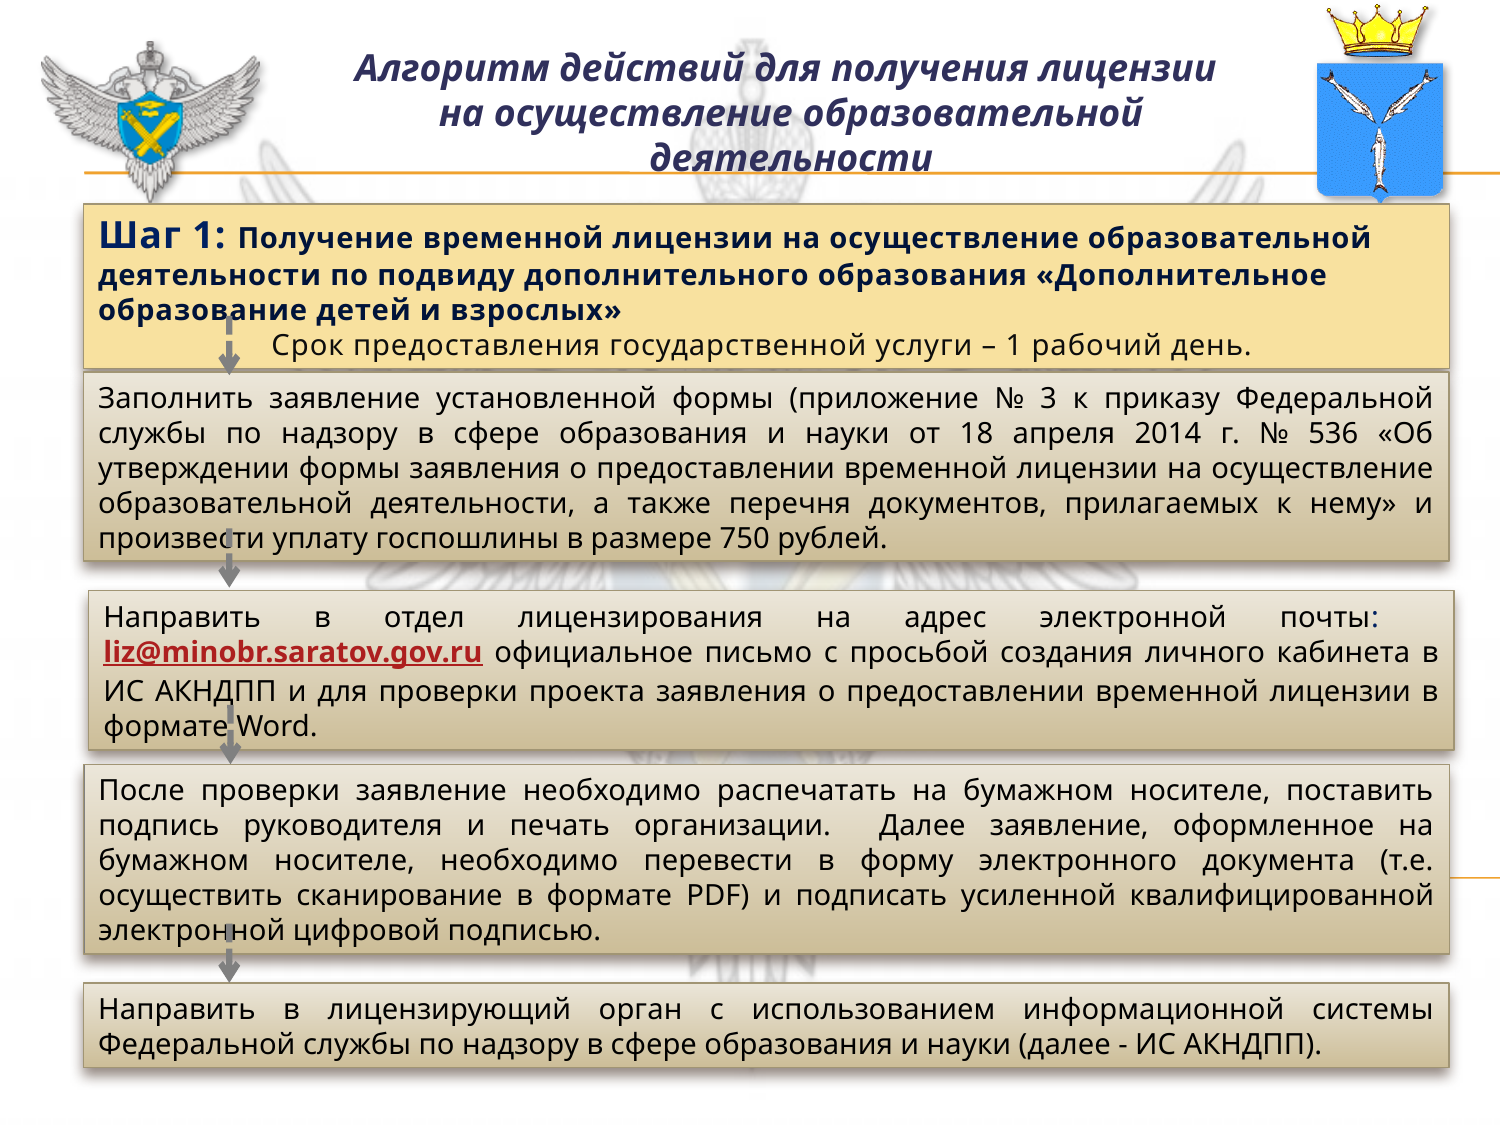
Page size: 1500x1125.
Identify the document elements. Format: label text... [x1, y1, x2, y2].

picture [40, 40, 260, 205]
text_box Шаг 1: Получение временной лицензии на осуществление образовательной деятельности по подвиду дополнительного образования «Дополнительное образование детей и взрослых» Срок предоставления государственной услуги – 1 рабочий день. [83, 203, 1450, 369]
text_box Направить в отдел лицензирования на адрес электронной почты: liz@minobr.saratov.gov.ru официальное письмо с просьбой создания личного кабинета в ИС АКНДПП и для проверки проекта заявления о предоставлении временной лицензии в формате Word. [88, 590, 1455, 751]
text_box После проверки заявление необходимо распечатать на бумажном носителе, поставить подпись руководителя и печать организации. Далее заявление, оформленное на бумажном носителе, необходимо перевести в форму электронного документа (т.е. осуществить сканирование в формате PDF) и подписать усиленной квалифицированной электронной цифровой подписью. [83, 764, 1450, 955]
text_box [223, 704, 238, 765]
text_box [56, 0, 1500, 179]
text_box Заполнить заявление установленной формы (приложение № 3 к приказу Федеральной службы по надзору в сфере образования и науки от 18 апреля 2014 г. № 536 «Об утверждении формы заявления о предоставлении временной лицензии на осуществление образовательной деятельности, а также перечня документов, прилагаемых к нему» и произвести уплату госпошлины в размере 750 рублей. [83, 371, 1450, 562]
text_box Направить в лицензирующий орган с использованием информационной системы Федеральной службы по надзору в сфере образования и науки (далее - ИС АКНДПП). [83, 982, 1450, 1068]
text_box [222, 528, 237, 588]
picture [1317, 4, 1444, 205]
text_box [222, 315, 237, 376]
text_box Алгоритм действий для получения лицензии на осуществление образовательной деятельности [289, 36, 1294, 187]
text_box [222, 923, 237, 983]
